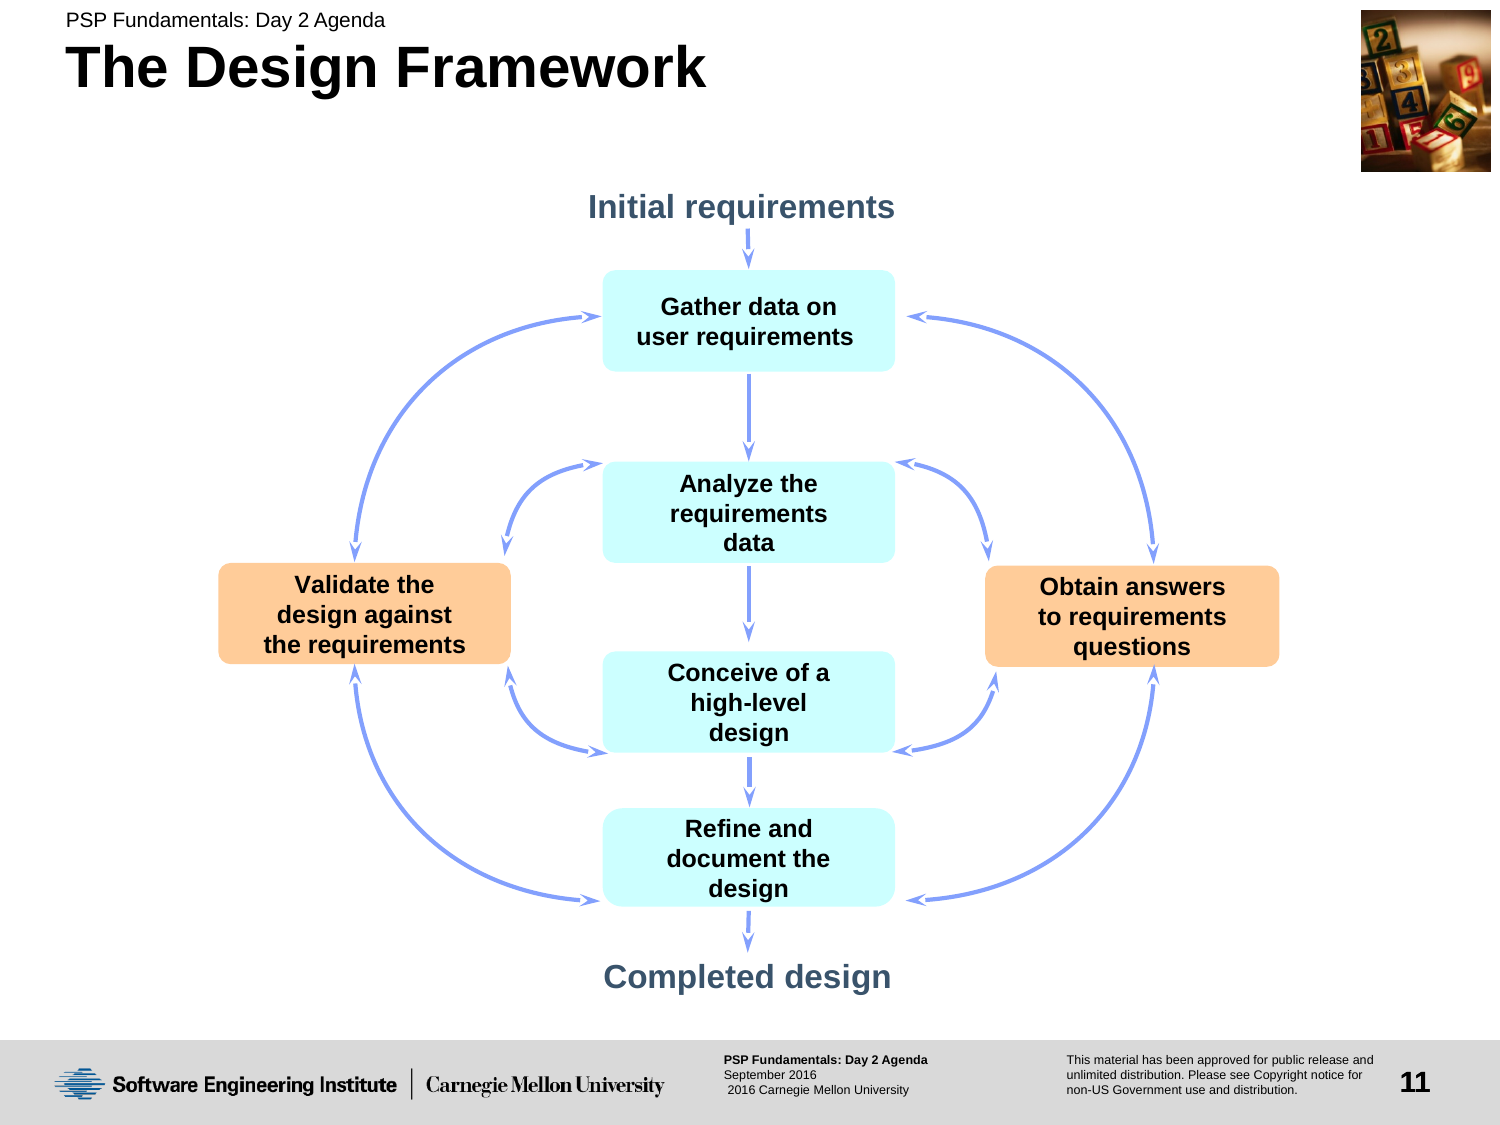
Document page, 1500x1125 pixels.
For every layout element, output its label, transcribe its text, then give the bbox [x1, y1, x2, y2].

picture [46, 1061, 673, 1104]
picture [1361, 10, 1491, 172]
picture [218, 178, 1282, 1006]
title The Design Framework [65, 37, 1361, 148]
